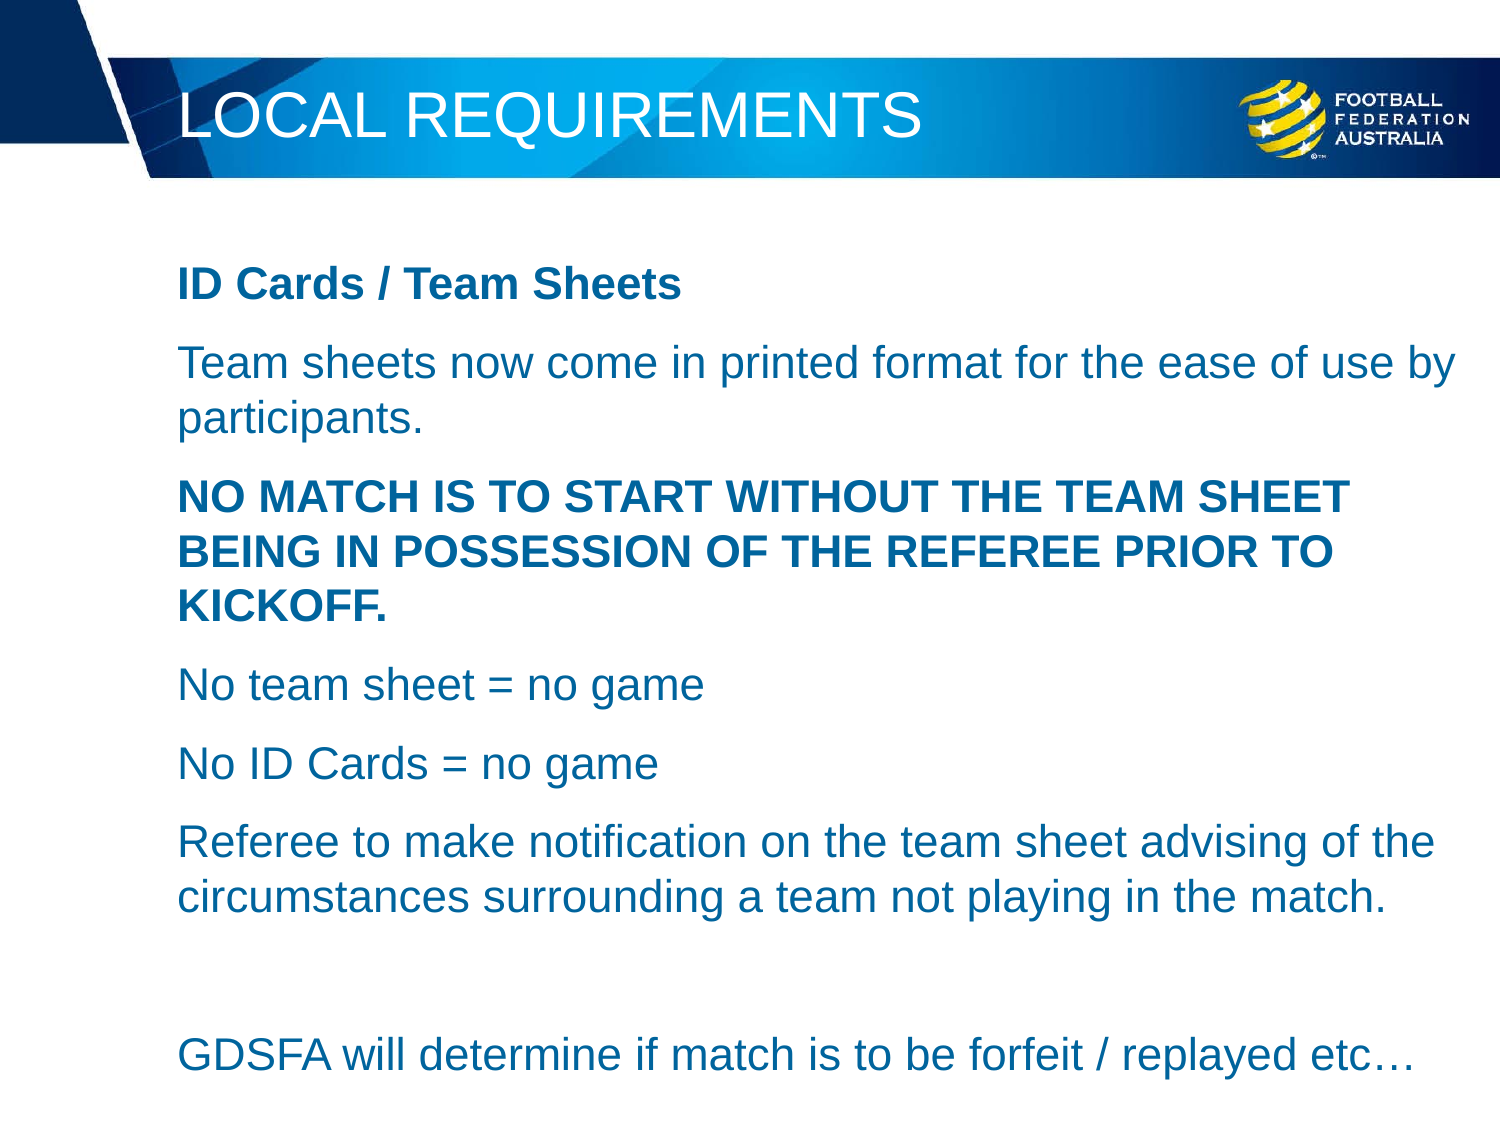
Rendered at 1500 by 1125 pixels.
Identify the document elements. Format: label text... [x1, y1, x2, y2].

picture [0, 0, 1500, 208]
list ID Cards / Team Sheets Team sheets now come in printed format for the ease of use by participants. NO MATCH IS TO START WITHOUT THE TEAM SHEET BEING IN POSSESSION OF THE REFEREE PRIOR TO KICKOFF. No team sheet = no game No ID Cards = no game Referee to make notification on the team sheet advising of the circumstances surrounding a team not playing in the match. GDSFA will determine if match is to be forfeit / replayed etc… [176, 253, 1468, 1111]
title LOCAL REQUIREMENTS [176, 74, 1211, 149]
